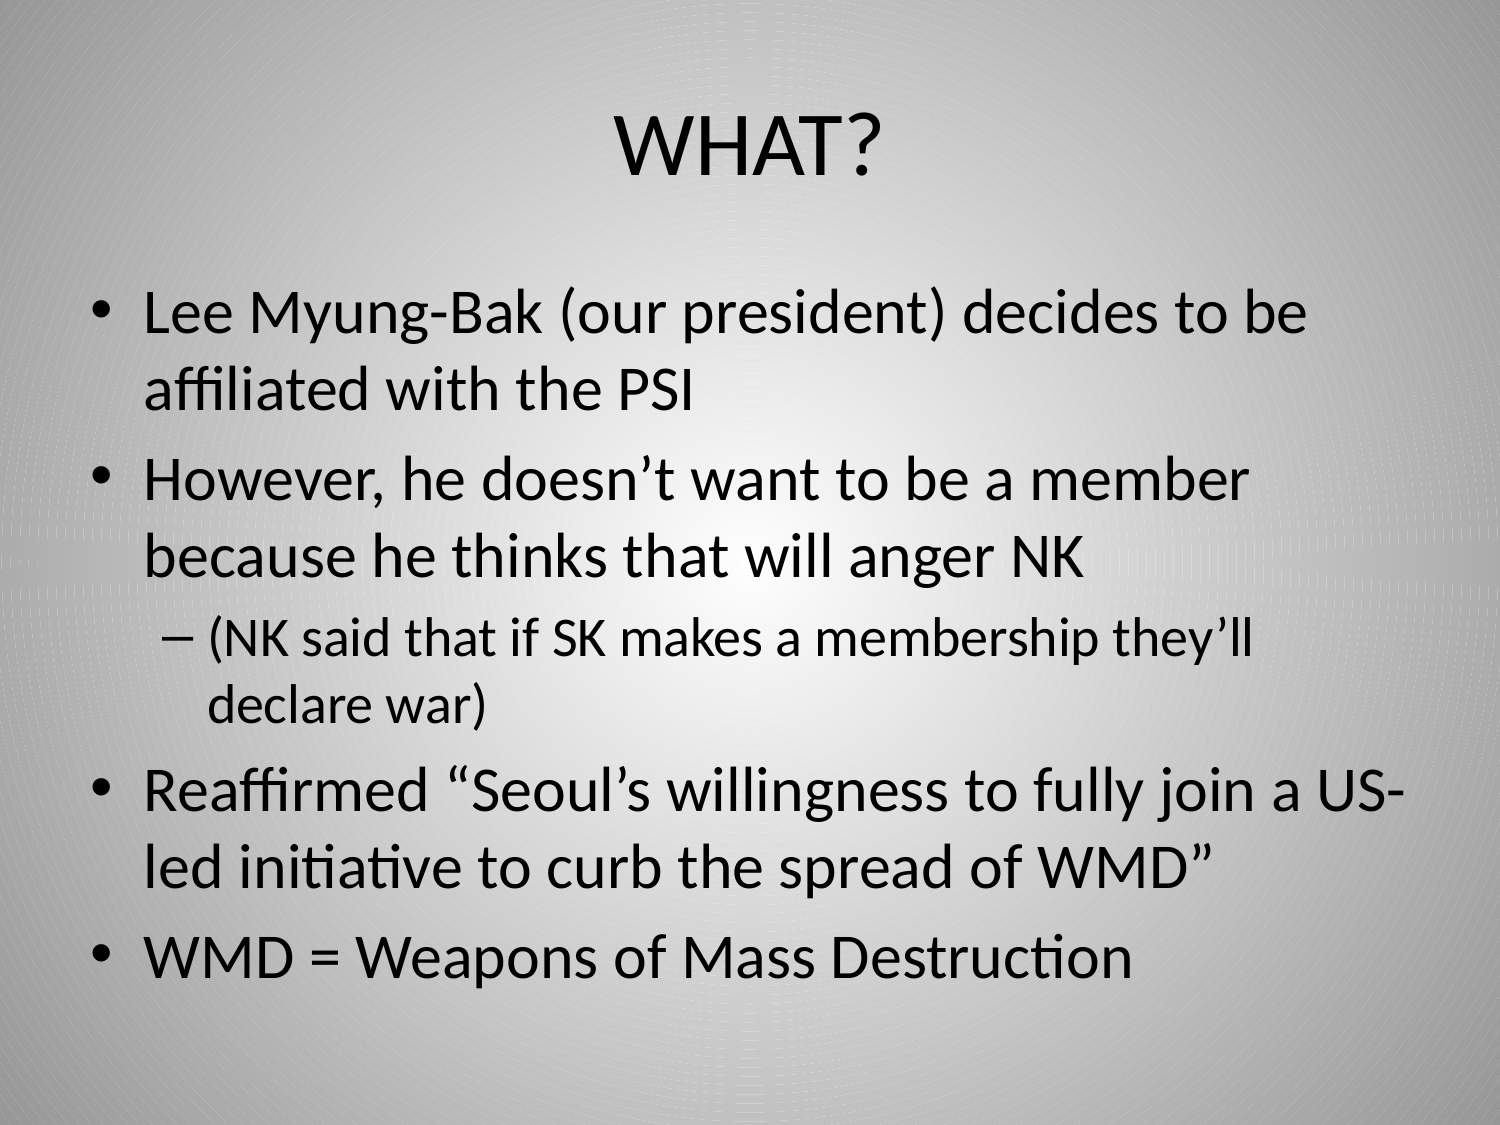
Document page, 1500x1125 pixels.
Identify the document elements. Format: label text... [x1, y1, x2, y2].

list Lee Myung-Bak (our president) decides to be affiliated with the PSI However, he doesn’t want to be a member because he thinks that will anger NK (NK said that if SK makes a membership they’ll declare war) Reaffirmed “Seoul’s willingness to fully join a US-led initiative to curb the spread of WMD” WMD = Weapons of Mass Destruction [75, 262, 1425, 1005]
title WHAT? [75, 45, 1425, 233]
